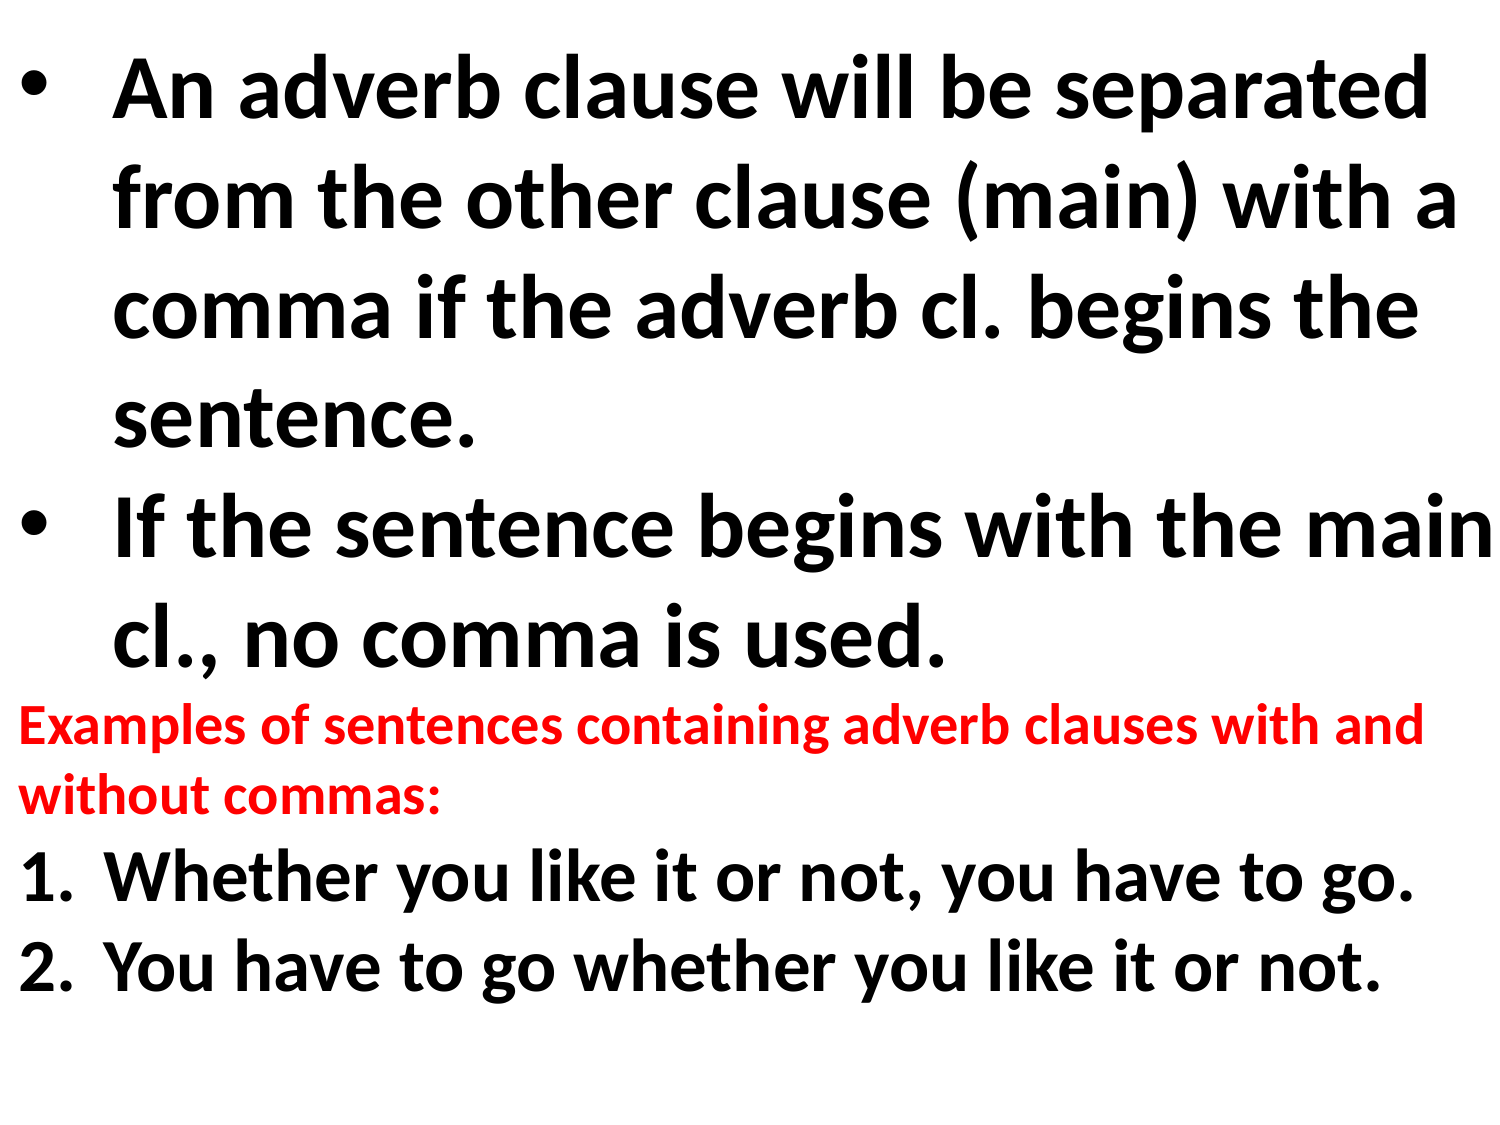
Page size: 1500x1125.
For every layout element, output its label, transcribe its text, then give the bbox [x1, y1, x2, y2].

text_box An adverb clause will be separated from the other clause (main) with a comma if the adverb cl. begins the sentence. If the sentence begins with the main cl., no comma is used. Examples of sentences containing adverb clauses with and without commas: Whether you like it or not, you have to go. You have to go whether you like it or not. [4, 19, 1500, 1014]
